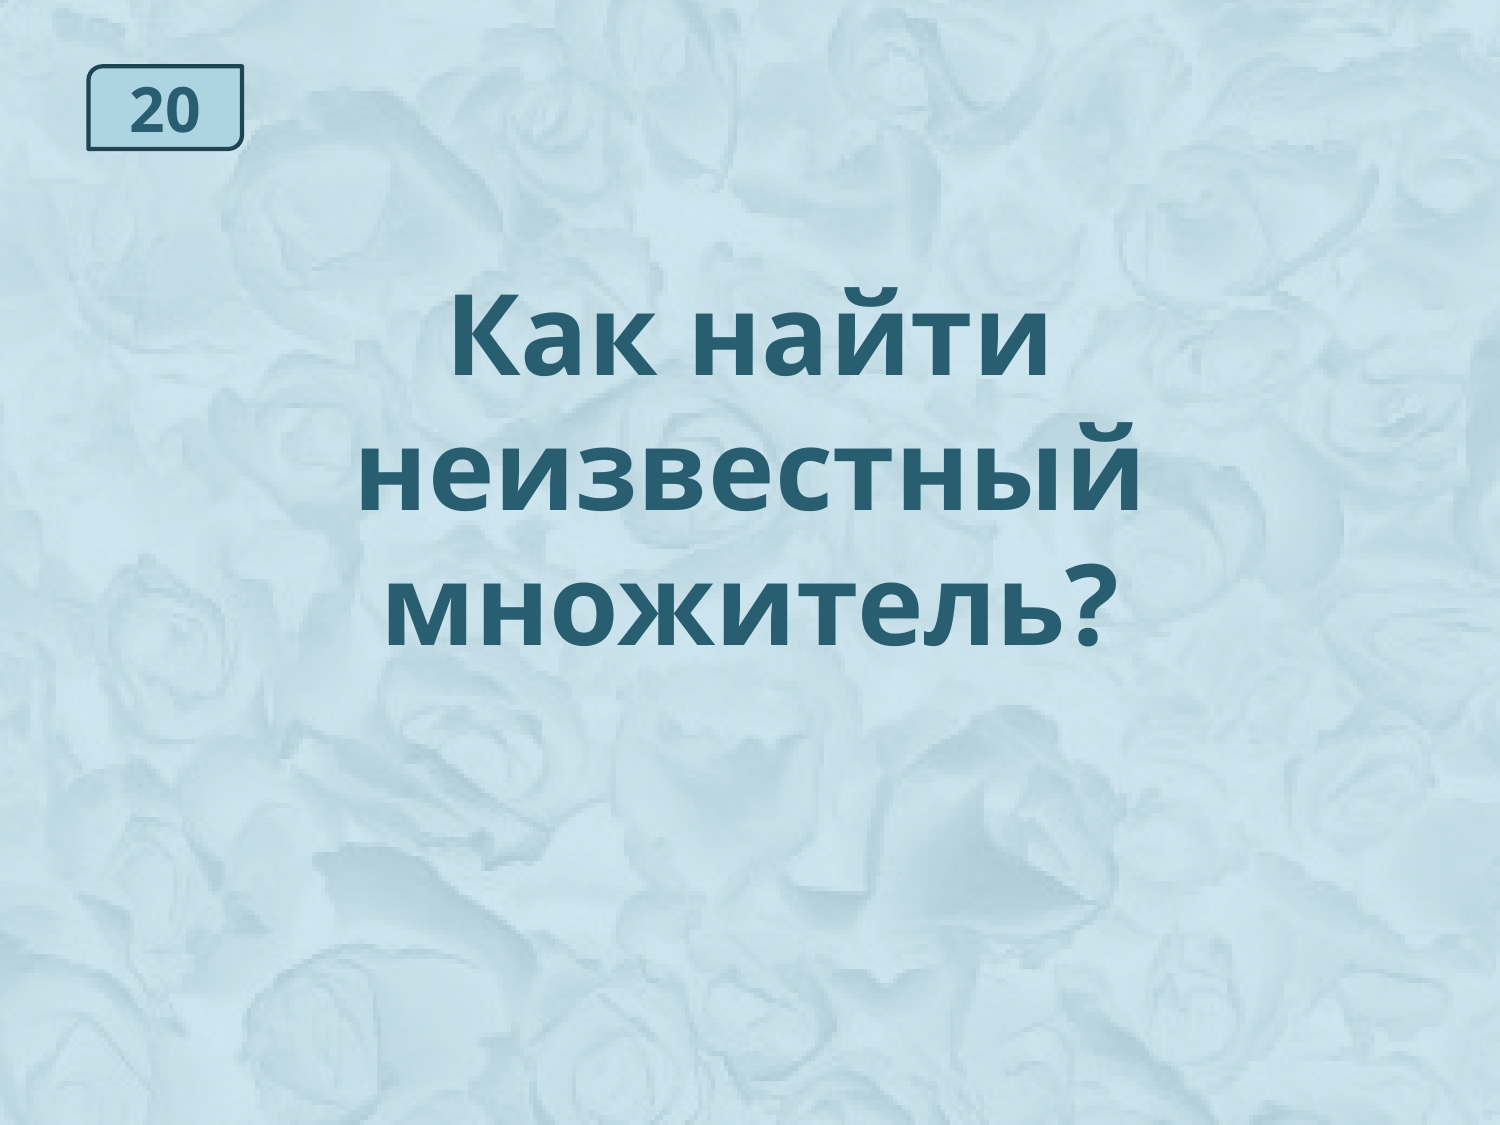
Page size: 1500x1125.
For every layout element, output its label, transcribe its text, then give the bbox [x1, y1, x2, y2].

text_box 20 [86, 64, 245, 152]
text_box Как найти неизвестный множитель? [76, 255, 1424, 676]
